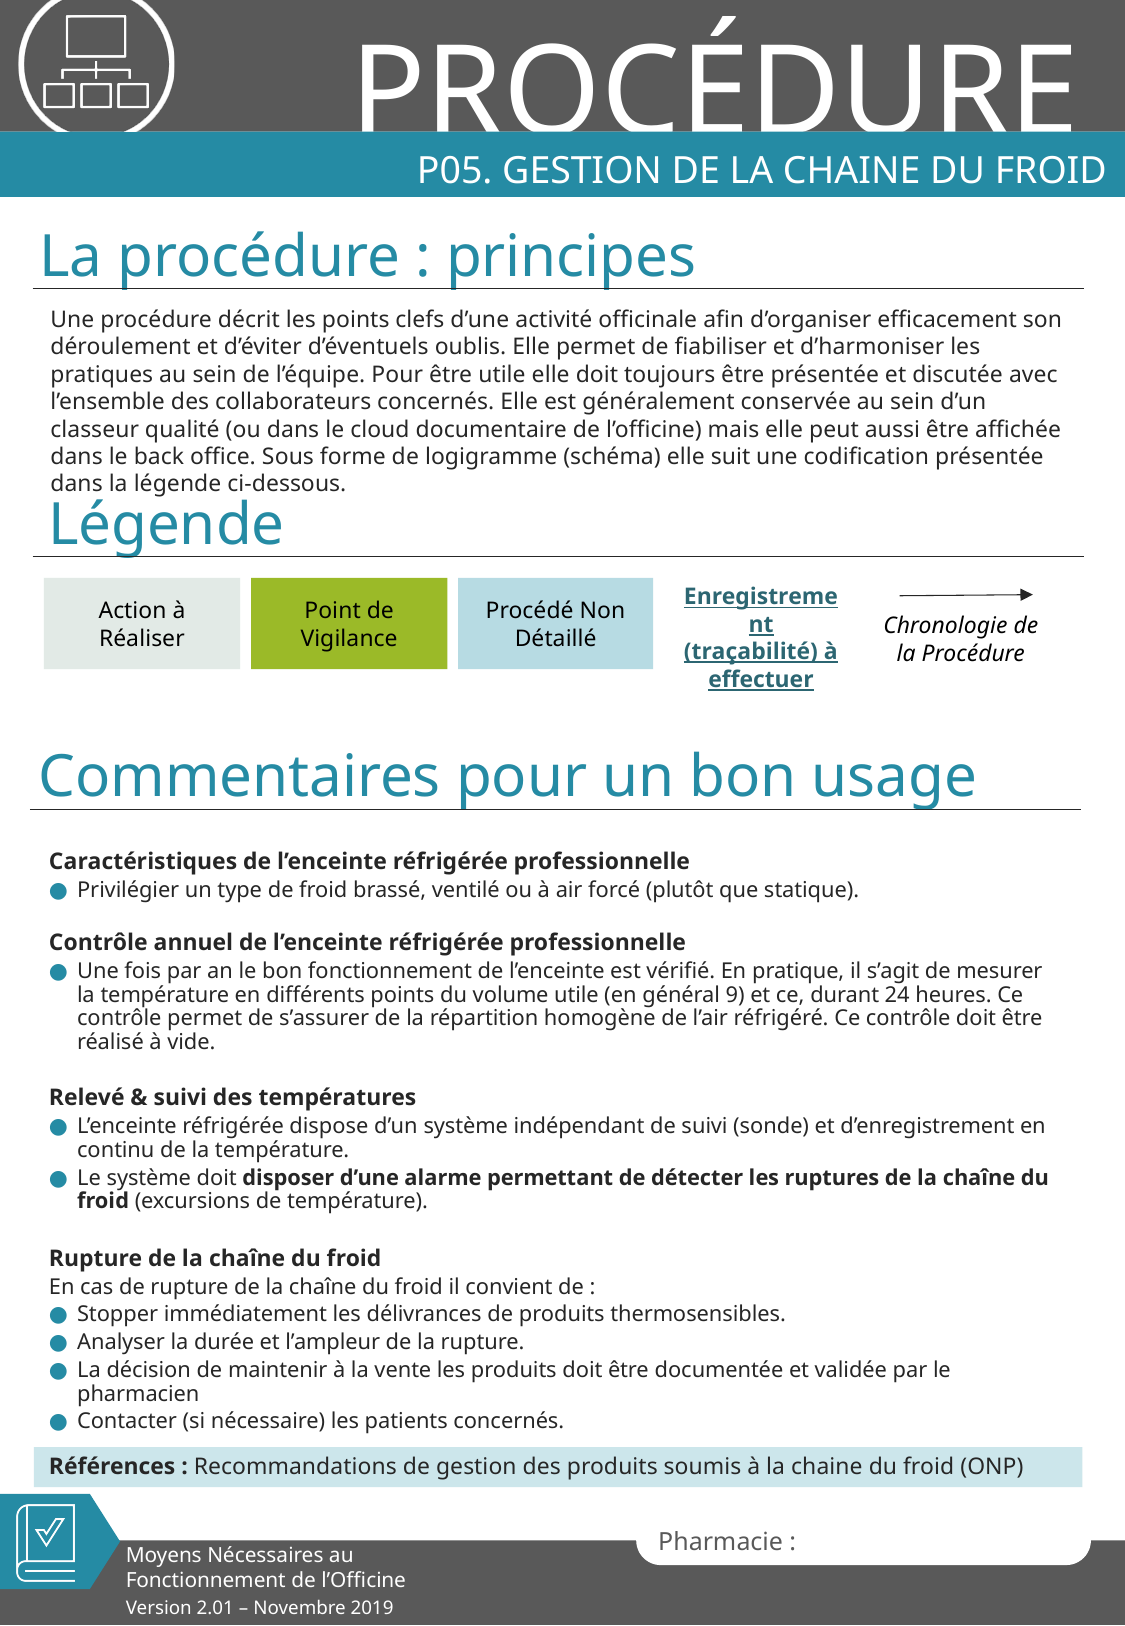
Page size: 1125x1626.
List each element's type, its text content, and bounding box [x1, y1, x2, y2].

picture [18, 0, 175, 132]
list Références : Recommandations de gestion des produits soumis à la chaine du froid (ONP) [33, 1447, 1083, 1488]
list Caractéristiques de l’enceinte réfrigérée professionnelle Privilégier un type de froid brassé, ventilé ou à air forcé (plutôt que statique). Contrôle annuel de l’enceinte réfrigérée professionnelle Une fois par an le bon fonctionnement de l’enceinte est vérifié. En pratique, il s’agit de mesurer la température en différents points du volume utile (en général 9) et ce, durant 24 heures. Ce contrôle permet de s’assurer de la répartition homogène de l’air réfrigéré. Ce contrôle doit être réalisé à vide. Relevé & suivi des températures L’enceinte réfrigérée dispose d’un système indépendant de suivi (sonde) et d’enregistrement en continu de la température. Le système doit disposer d’une alarme permettant de détecter les ruptures de la chaîne du froid (excursions de température). Rupture de la chaîne du froid En cas de rupture de la chaîne du froid il convient de : Stopper immédiatement les délivrances de produits thermosensibles. Analyser la durée et l’ampleur de la rupture. La décision de maintenir à la vente les produits doit être documentée et validée par le pharmacien Contacter (si nécessaire) les patients concernés. [33, 842, 1083, 1413]
picture [16, 1504, 75, 1582]
title P05. gestion de la chaine du froid [33, 142, 1123, 199]
